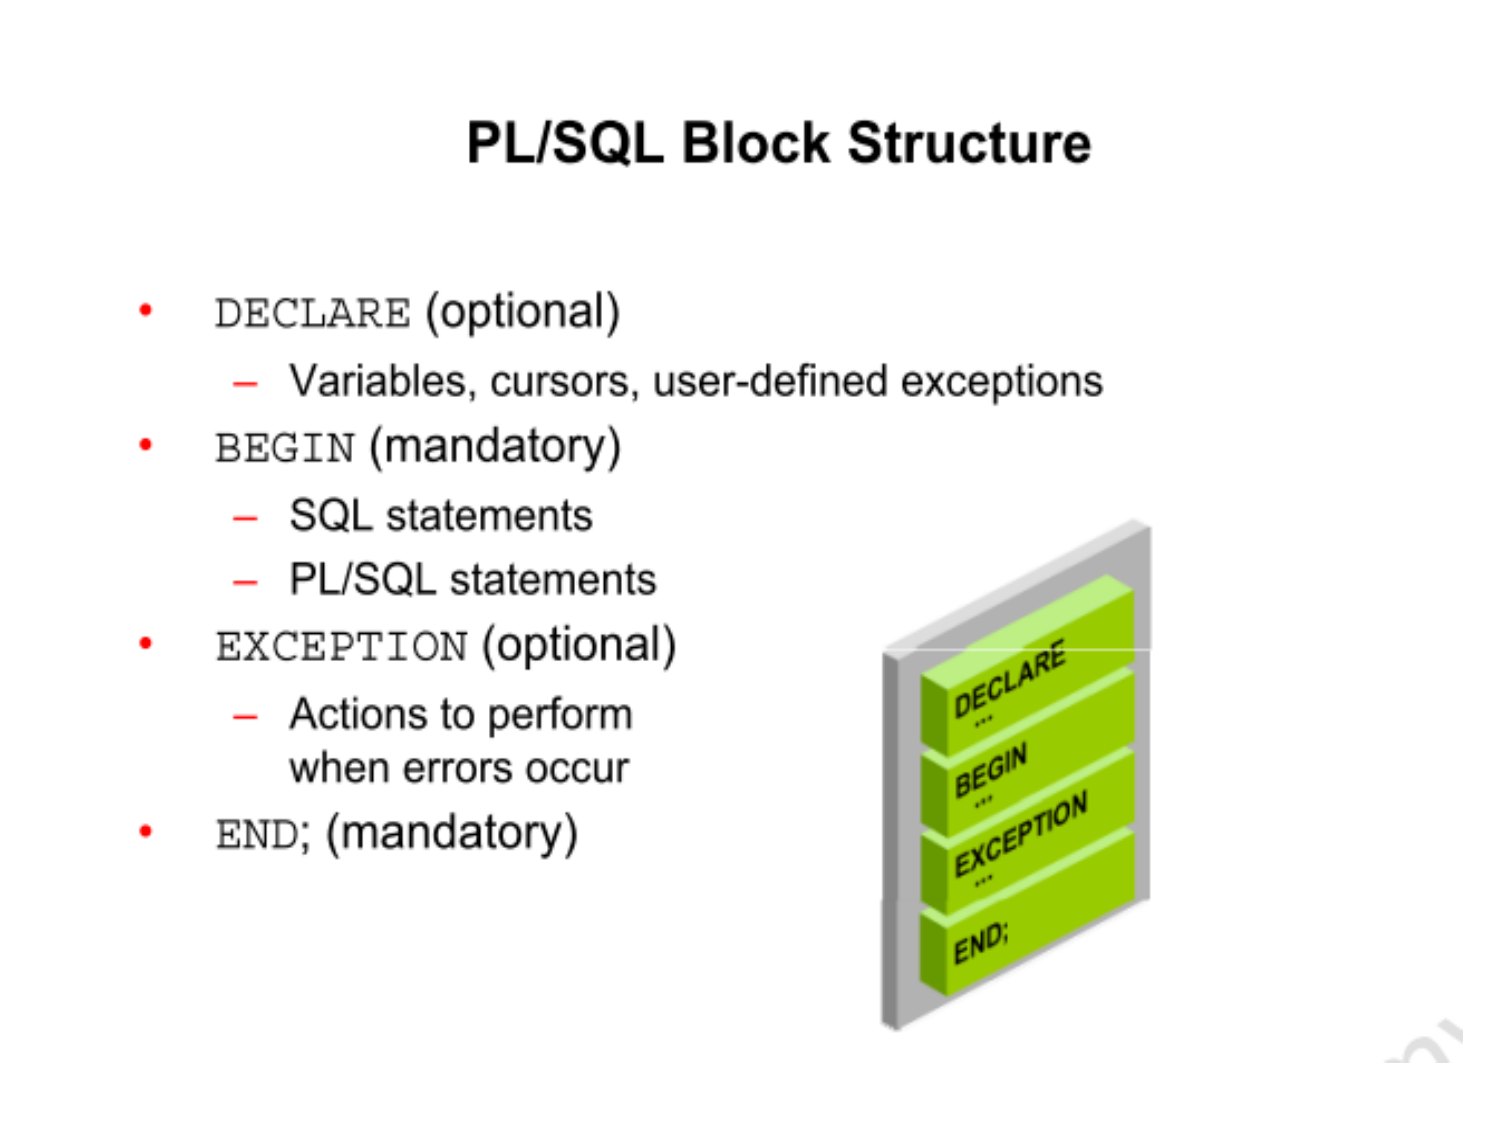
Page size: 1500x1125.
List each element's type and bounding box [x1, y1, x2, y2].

list [24, 37, 1463, 1063]
